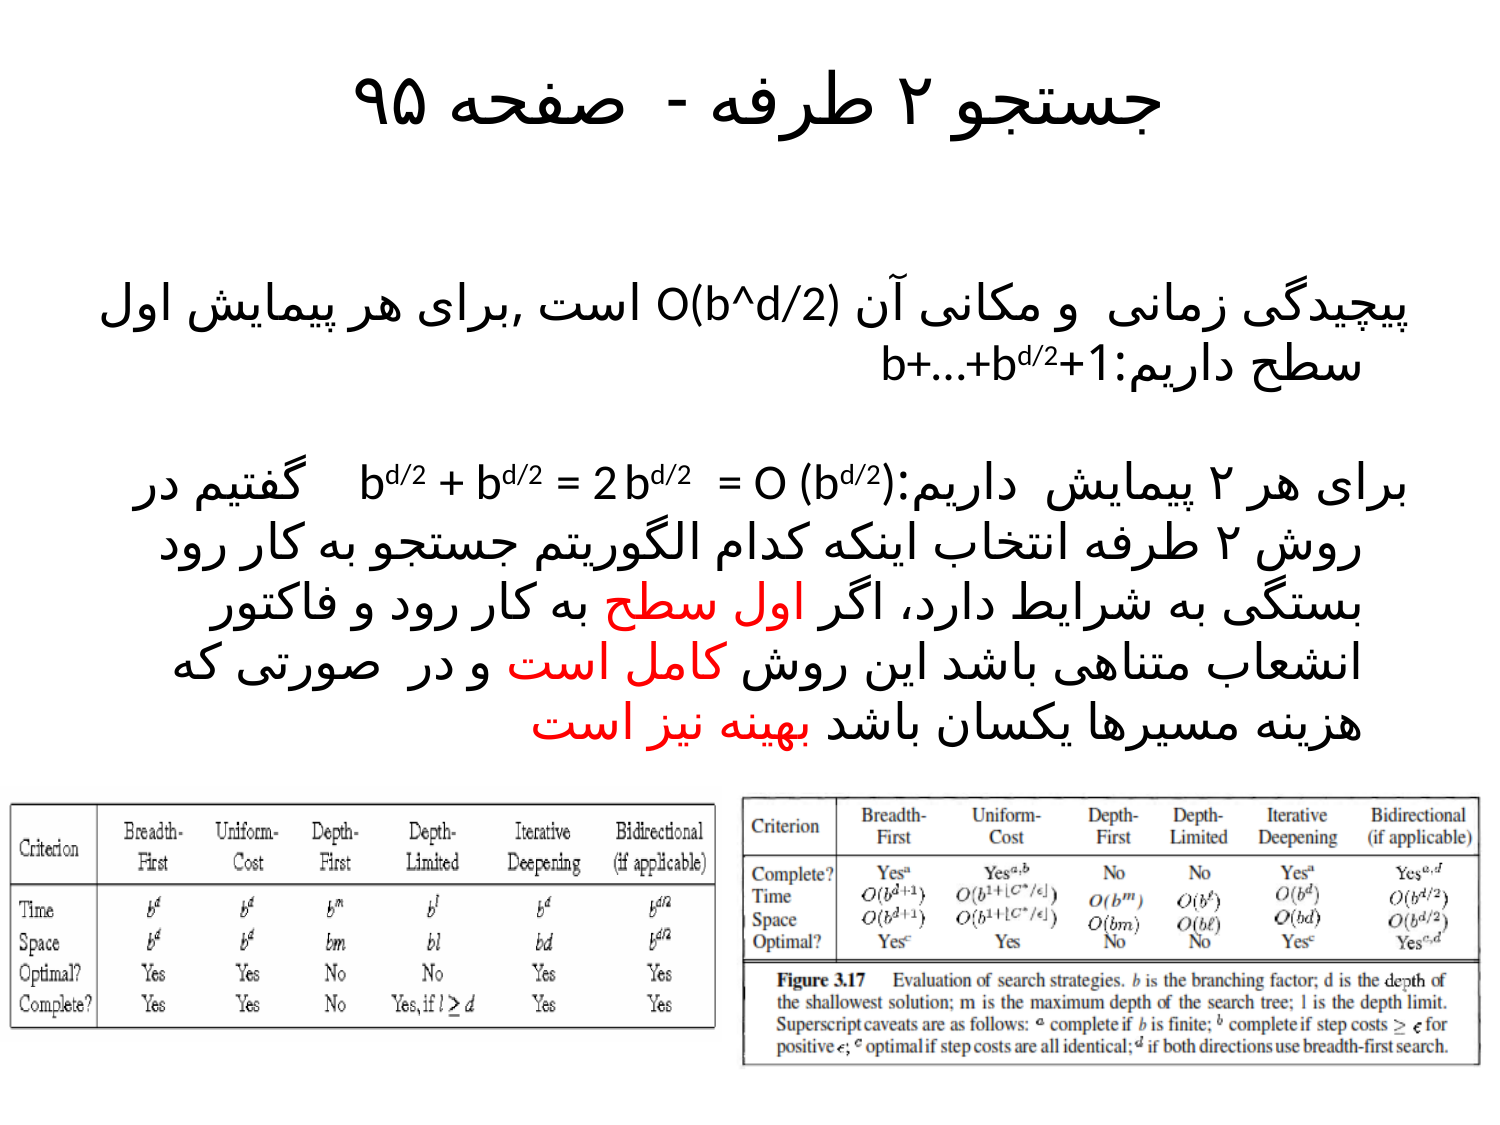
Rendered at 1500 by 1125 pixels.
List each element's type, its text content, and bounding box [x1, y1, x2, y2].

title جستجو ۲ طرفه - صفحه ۹۵ [75, 45, 1425, 233]
picture [0, 786, 1500, 1084]
list پیچیدگی‌ زمانی‌ و مکانی آن O(b^d/2) است ,برای هر پیمایش اول سطح داریم:1+b+…+bd/2 برای هر ۲ پیمایش داریم:bd/2 + bd/2 = 2 bd/2 = O (bd/2) گفتیم در روش ۲ طرفه انتخاب اینکه کدام الگوریتم جستجو به کار رود بستگی به شرایط دارد، اگر اول سطح به کار رود و فاکتور انشعاب متناهی باشد این روش کامل است و در صورتی‌ که هزینه مسیر‌ها یکسان باشد بهینه نیز است [75, 262, 1425, 762]
